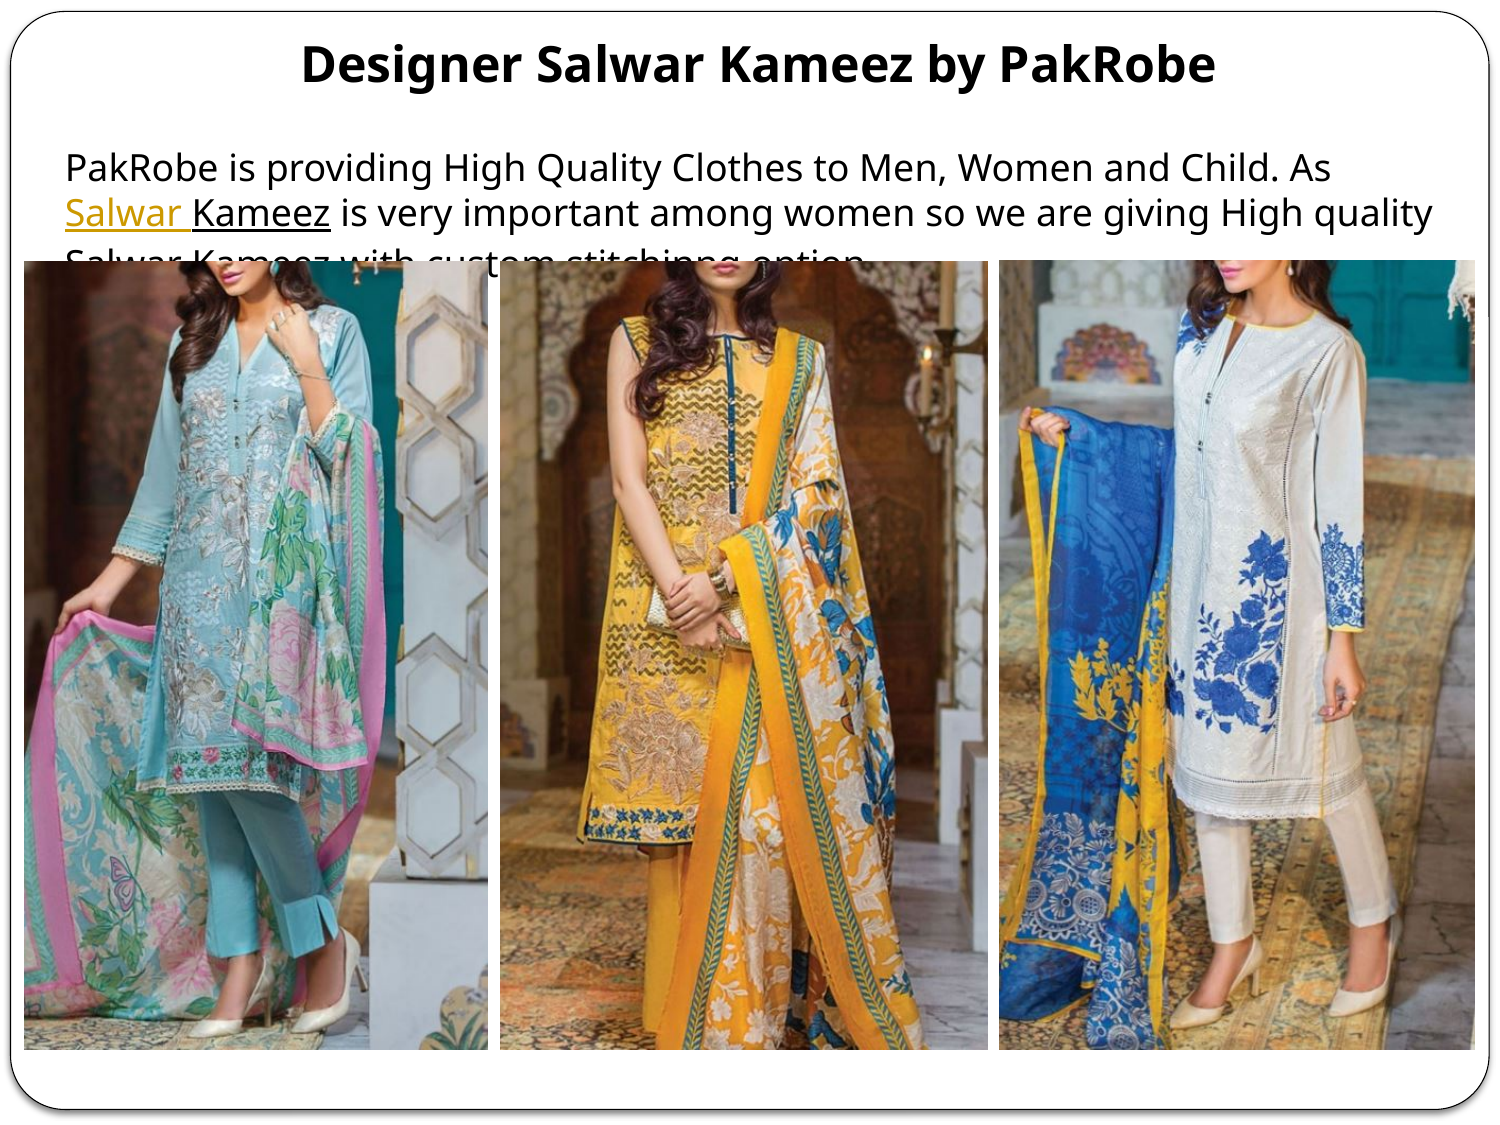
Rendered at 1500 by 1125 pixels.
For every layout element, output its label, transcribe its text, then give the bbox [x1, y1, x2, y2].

text_box Designer Salwar Kameez by PakRobe [285, 24, 1232, 100]
picture [999, 260, 1476, 1050]
picture [499, 261, 988, 1051]
picture [24, 261, 489, 1051]
text_box PakRobe is providing High Quality Clothes to Men, Women and Child. As Salwar Kameez is very important among women so we are giving High quality Salwar Kameez with custom stitchinng option. [49, 136, 1463, 268]
